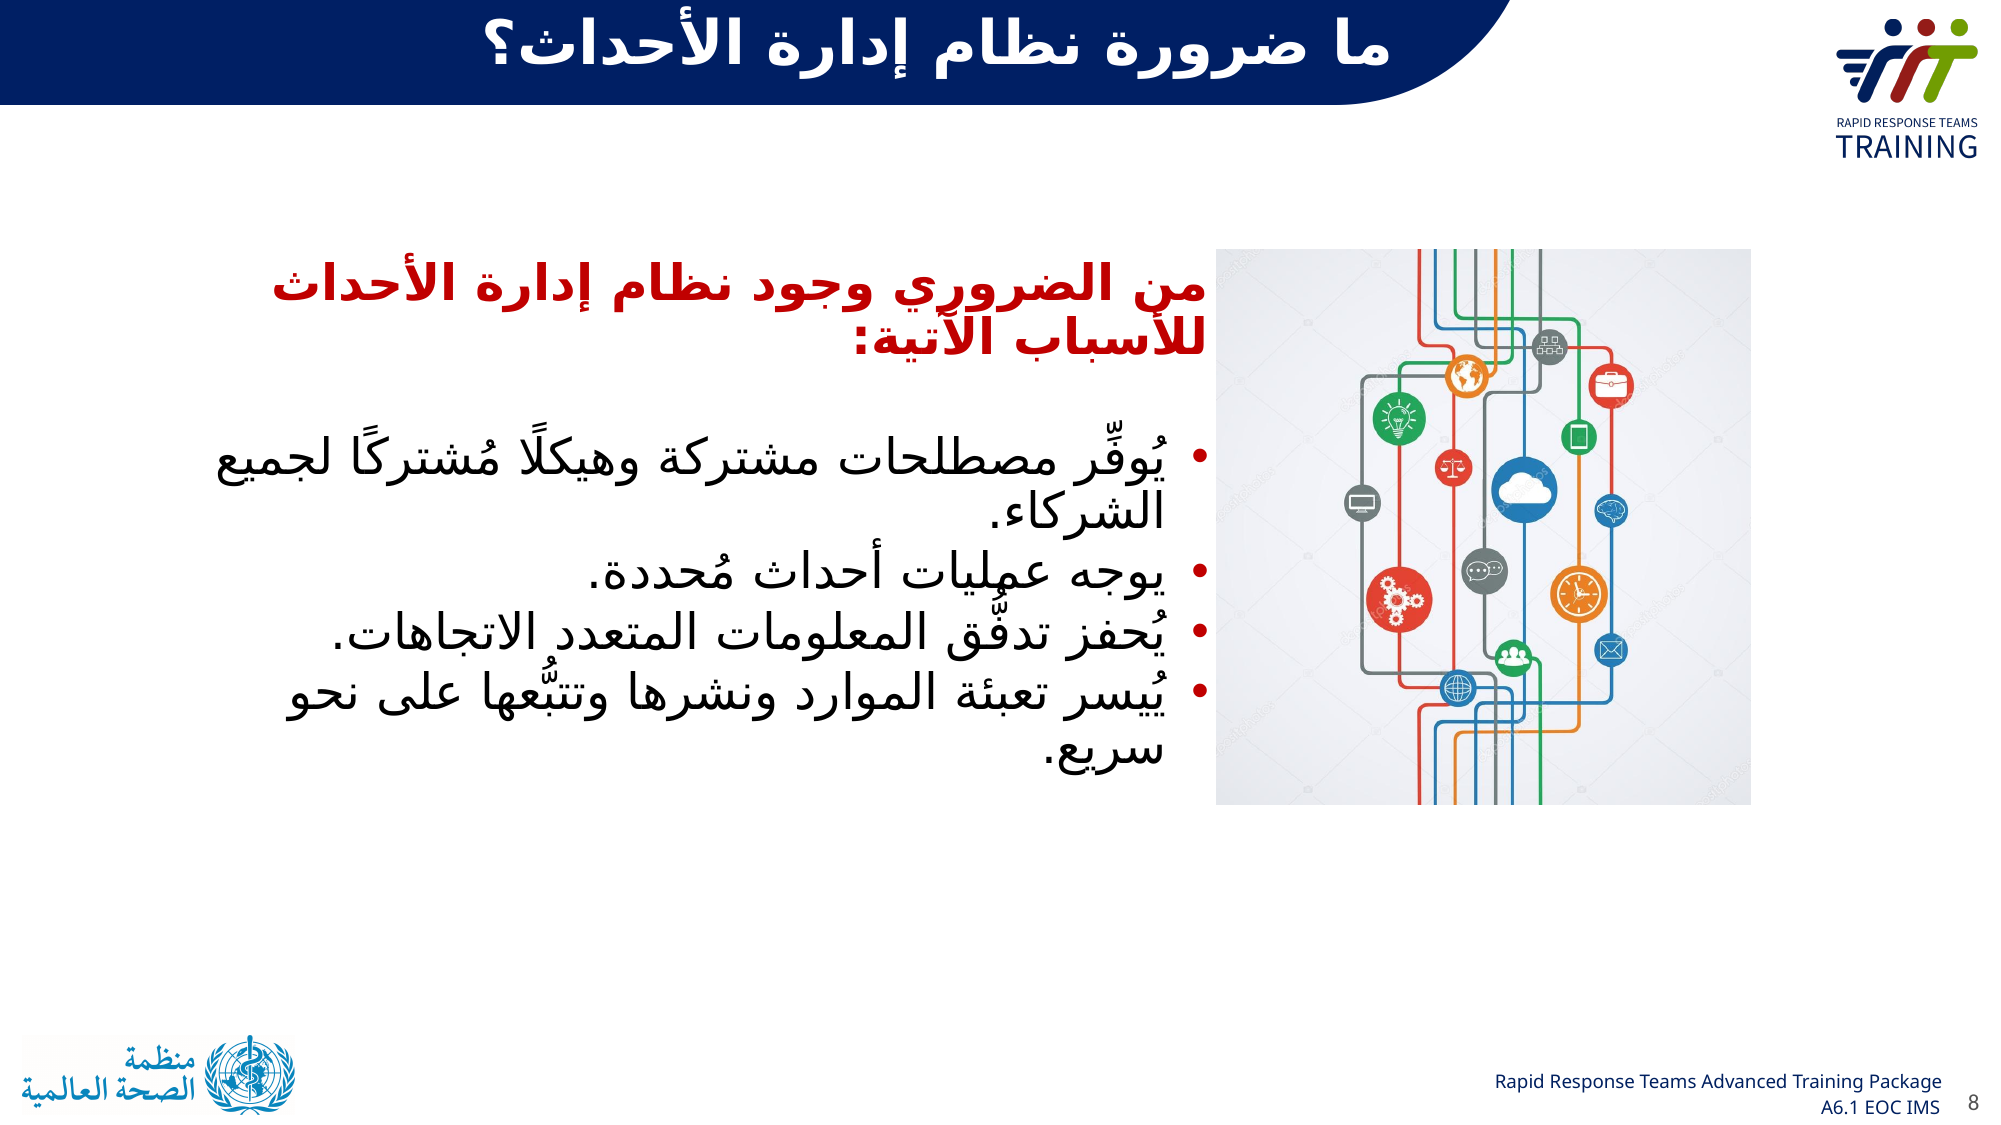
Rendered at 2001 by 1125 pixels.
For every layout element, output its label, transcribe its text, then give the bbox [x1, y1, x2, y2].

picture [22, 1035, 295, 1115]
title ما ضرورة نظام إدارة الأحداث؟ [26, 3, 1403, 86]
picture [252, 1050, 258, 1059]
picture [1215, 249, 1751, 805]
picture [0, 0, 1533, 105]
slide_number 8 [1882, 1037, 1916, 1092]
list من الضروري وجود نظام إدارة الأحداث للأسباب الآتية: يُوفِّر مصطلحات مشتركة وهيكلًا مُشتركًا لجميع الشركاء. يوجه عمليات أحداث مُحددة. يُحفز تدفُّق المعلومات المتعدد الاتجاهات. يُيسر تعبئة الموارد ونشرها وتتبُّعها على نحو سريع. [201, 249, 1217, 1014]
picture [1835, 19, 1978, 167]
